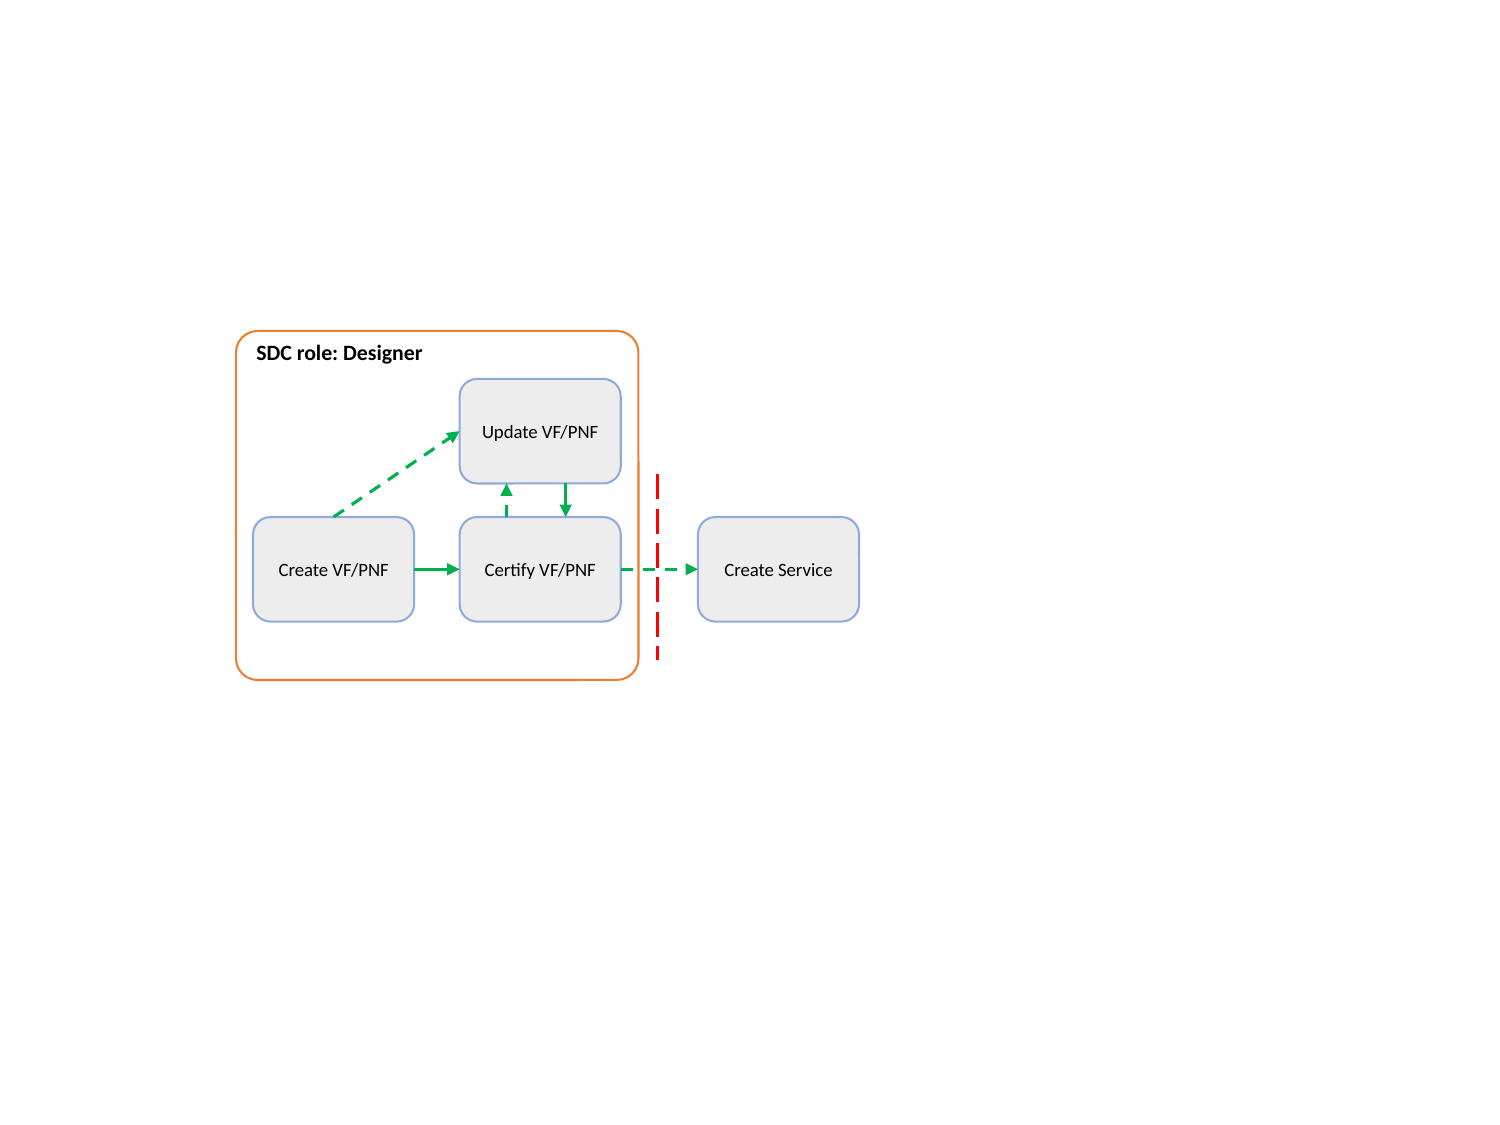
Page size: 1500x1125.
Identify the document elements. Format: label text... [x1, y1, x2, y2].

text_box Create Service [696, 515, 861, 623]
text_box SDC role: Designer [241, 331, 438, 373]
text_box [333, 431, 460, 518]
text_box [234, 329, 640, 682]
